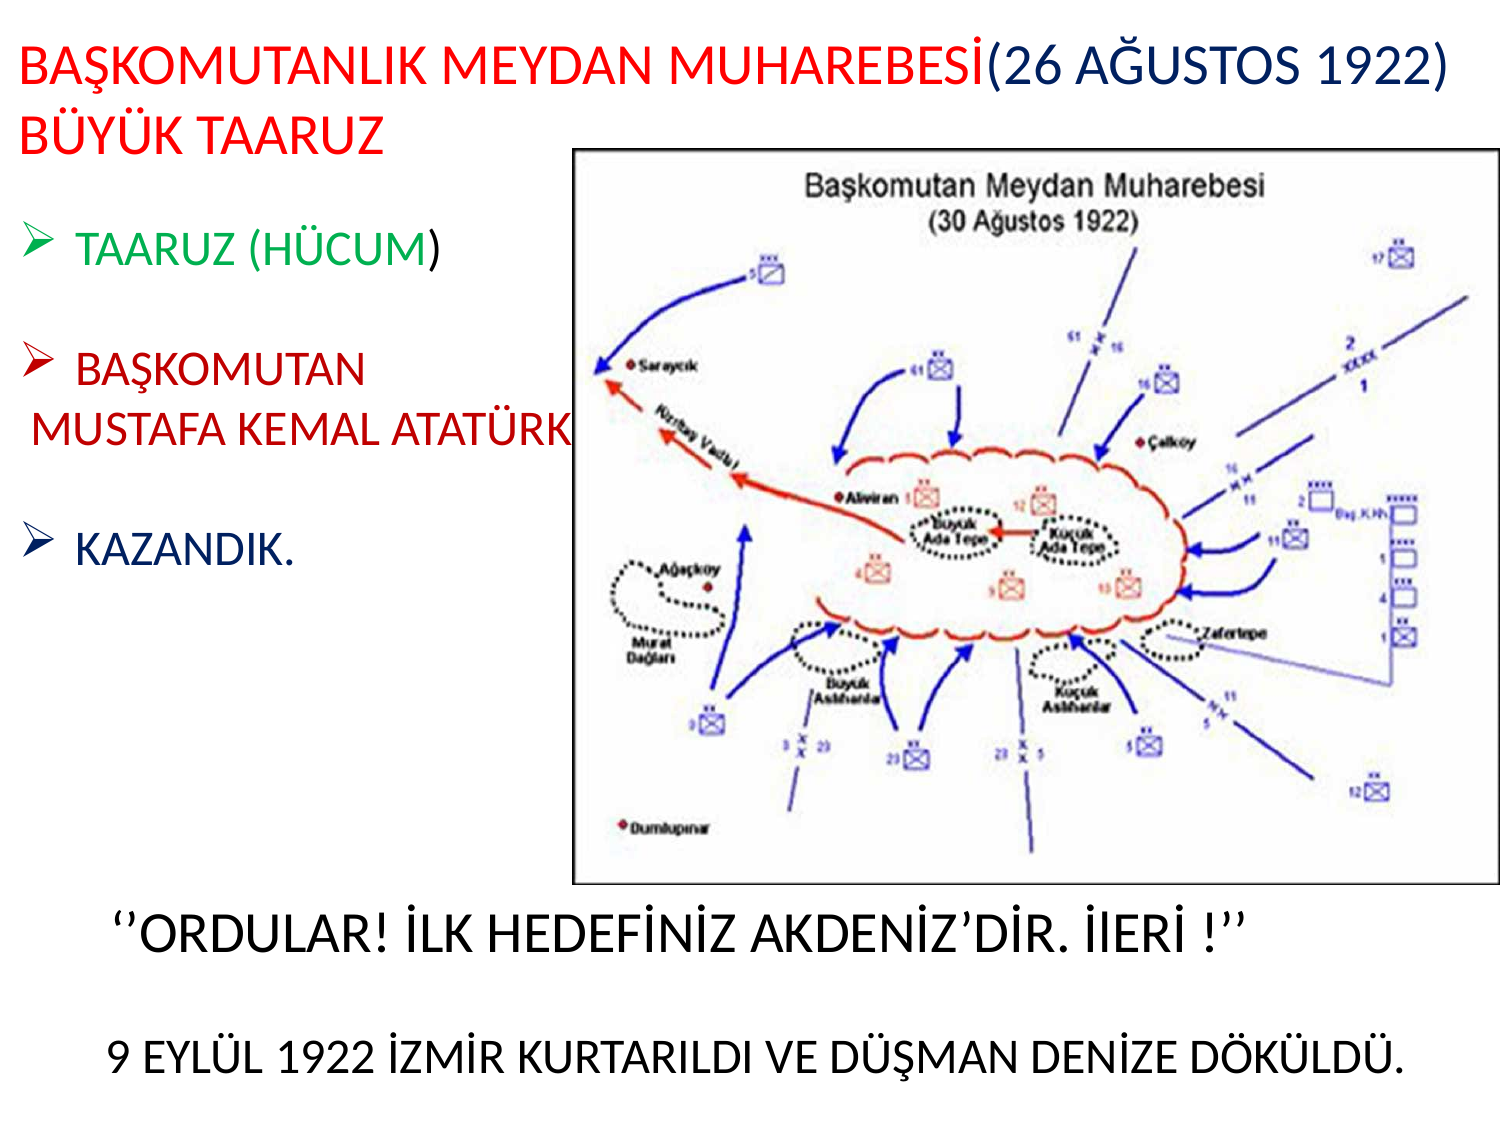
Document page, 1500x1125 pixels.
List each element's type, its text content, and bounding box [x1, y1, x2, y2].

text_box 9 EYLÜL 1922 İZMİR KURTARILDI VE DÜŞMAN DENİZE DÖKÜLDÜ. [90, 1016, 1500, 1092]
text_box ‘’ORDULAR! İLK HEDEFİNİZ AKDENİZ’DİR. İlERİ !’’ [95, 886, 1500, 971]
text_box TAARUZ (HÜCUM) BAŞKOMUTAN MUSTAFA KEMAL ATATÜRK KAZANDIK. [4, 208, 567, 583]
text_box BAŞKOMUTANLIK MEYDAN MUHAREBESİ(26 AĞUSTOS 1922) BÜYÜK TAARUZ [4, 19, 1500, 174]
picture [572, 148, 1500, 885]
